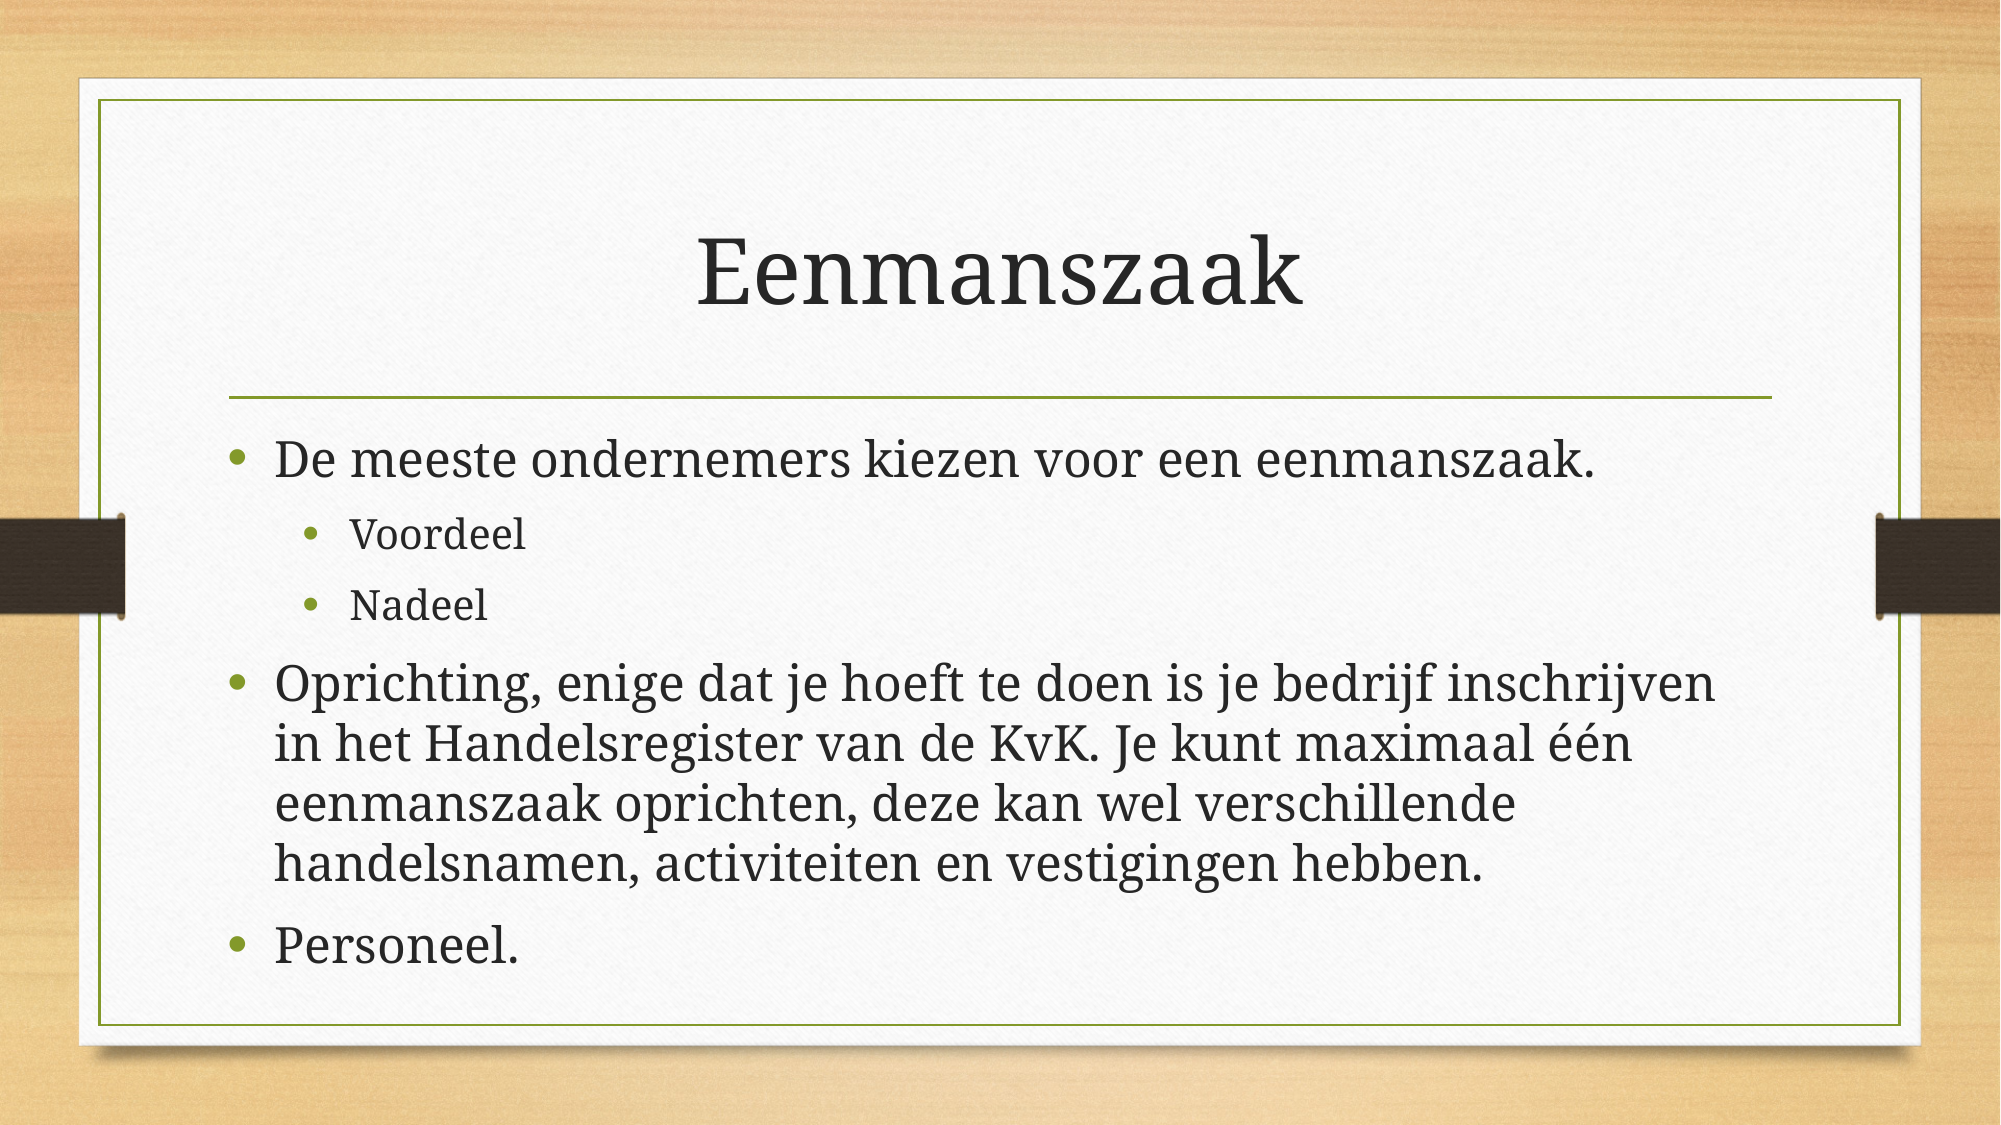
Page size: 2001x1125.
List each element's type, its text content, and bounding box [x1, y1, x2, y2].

title Eenmanszaak [212, 161, 1788, 375]
list De meeste ondernemers kiezen voor een eenmanszaak. Voordeel Nadeel Oprichting, enige dat je hoeft te doen is je bedrijf inschrijven in het Handelsregister van de KvK. Je kunt maximaal één eenmanszaak oprichten, deze kan wel verschillende handelsnamen, activiteiten en vestigingen hebben. Personeel. [212, 419, 1788, 964]
picture [0, 0, 2001, 1125]
